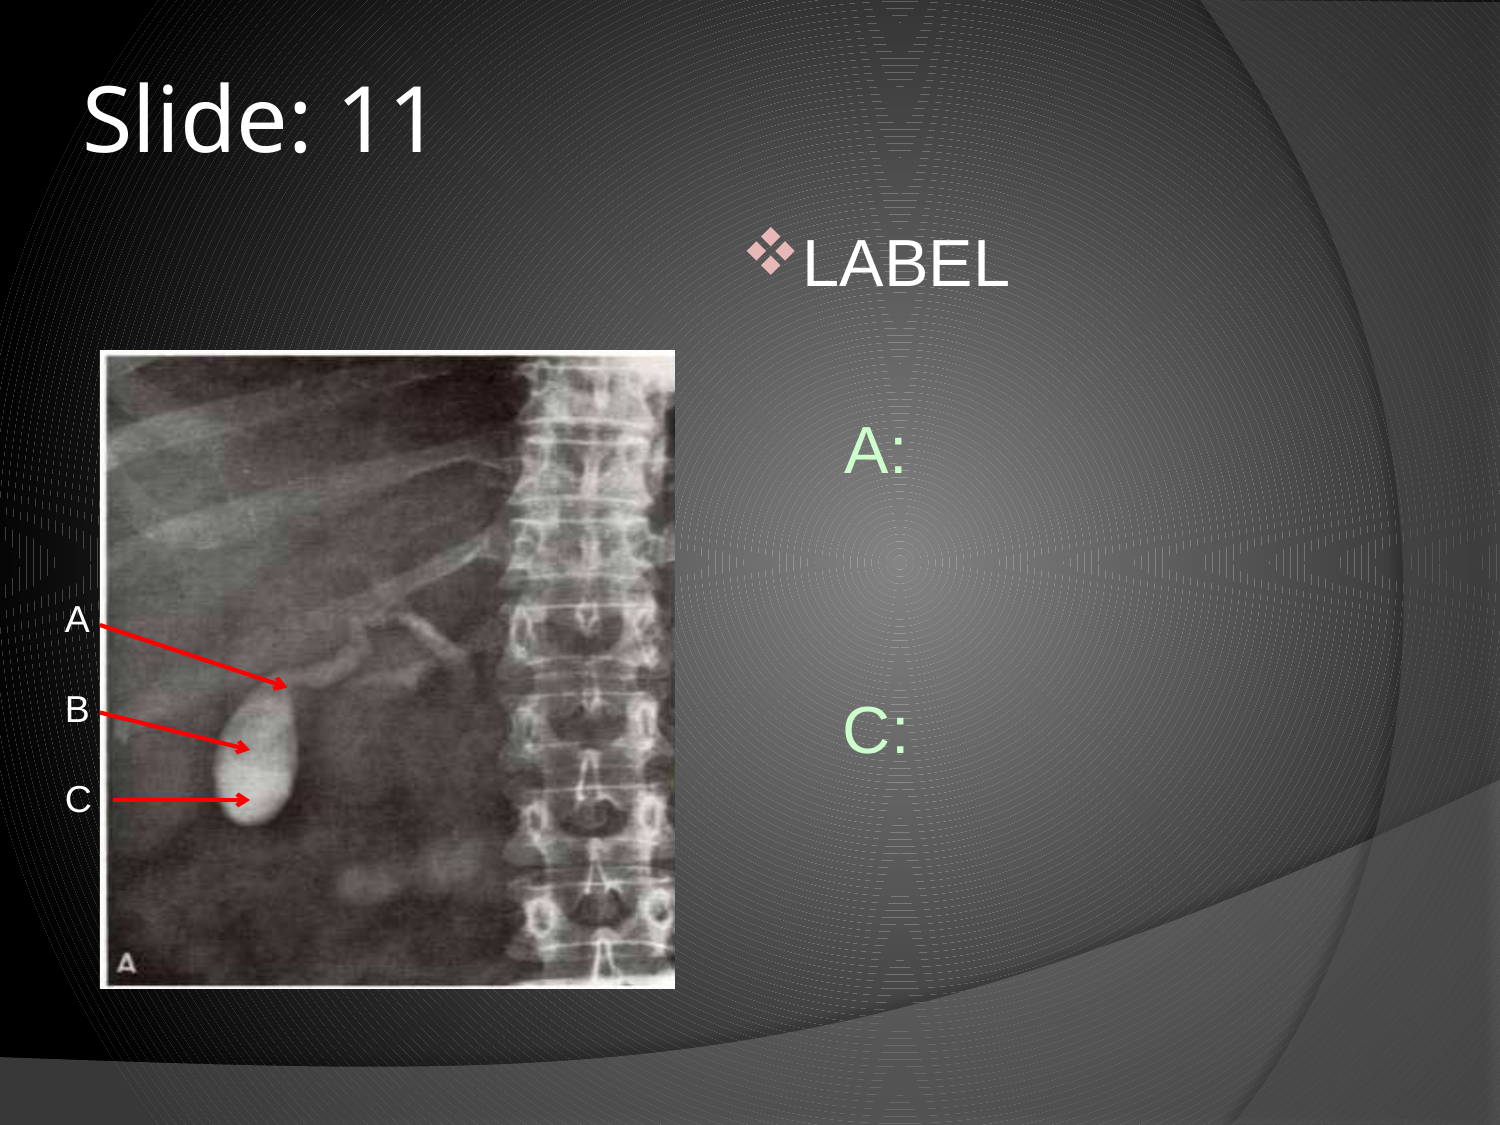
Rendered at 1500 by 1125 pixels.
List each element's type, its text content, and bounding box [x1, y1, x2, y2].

title Slide: 11 [75, 45, 1300, 188]
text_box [99, 712, 251, 751]
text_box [99, 624, 288, 688]
text_box A B C [49, 587, 91, 828]
picture [99, 349, 676, 990]
list LABEL A: C: [87, 212, 1313, 1038]
